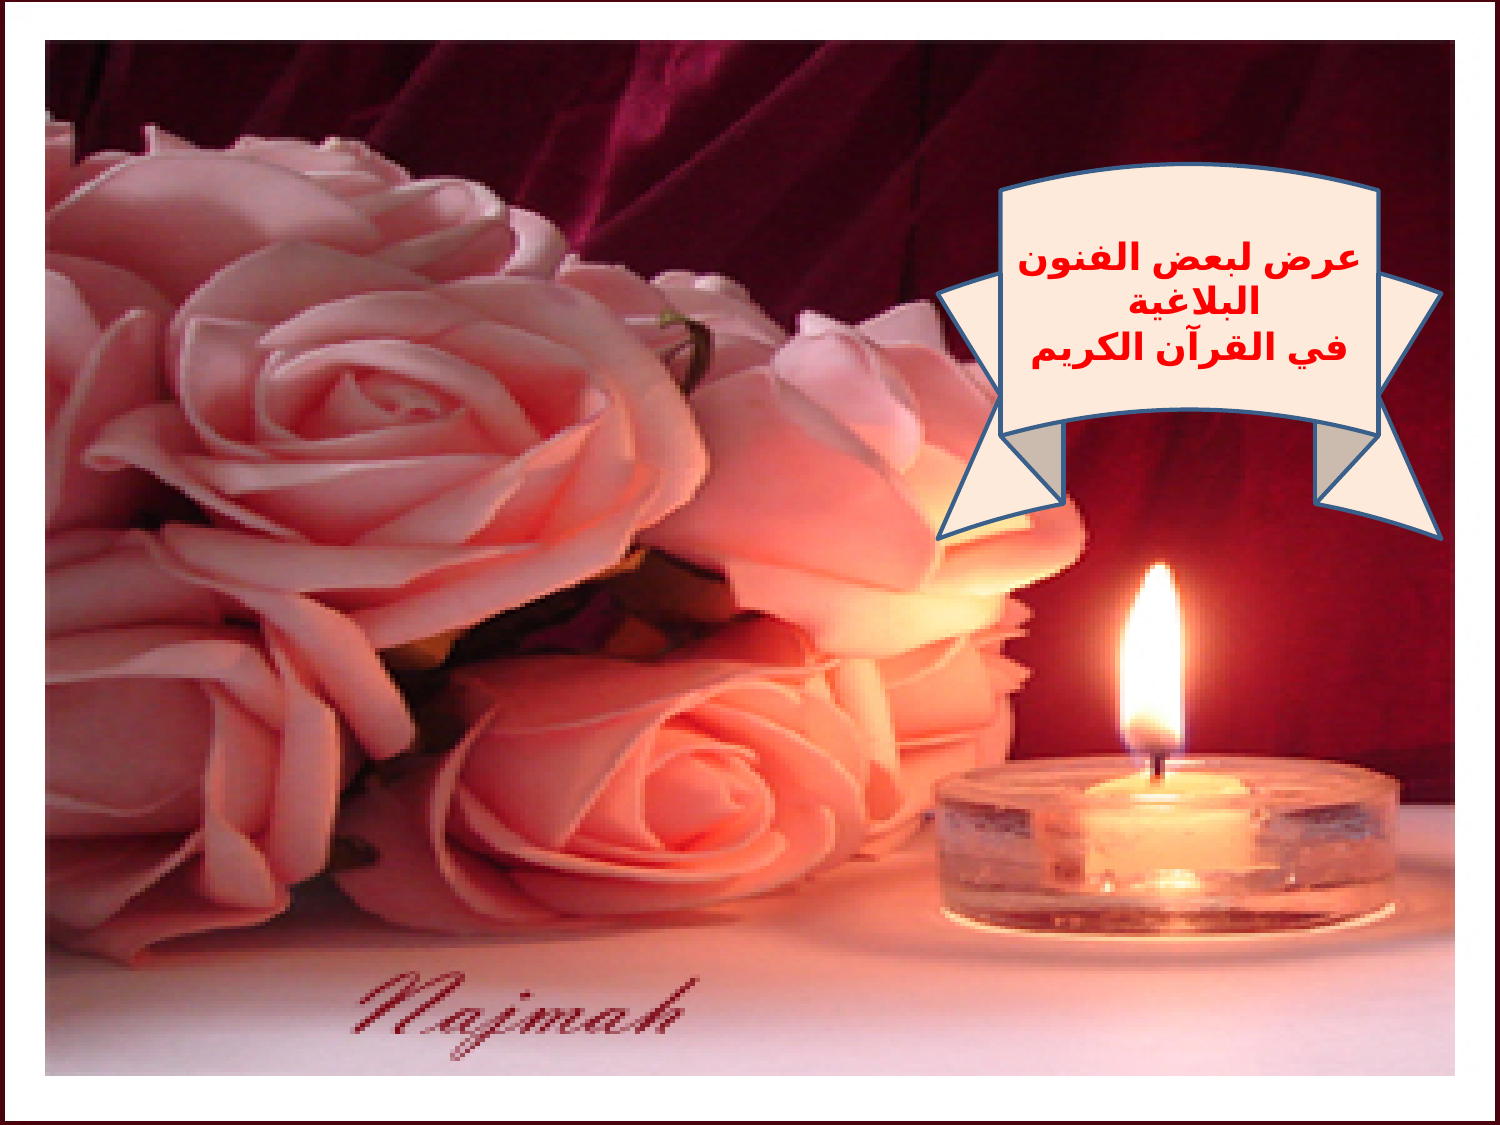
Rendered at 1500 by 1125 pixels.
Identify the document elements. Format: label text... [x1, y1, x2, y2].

picture [0, 0, 1500, 1125]
text_box عرض لبعض الفنون البلاغية في القرآن الكريم [935, 161, 1444, 541]
